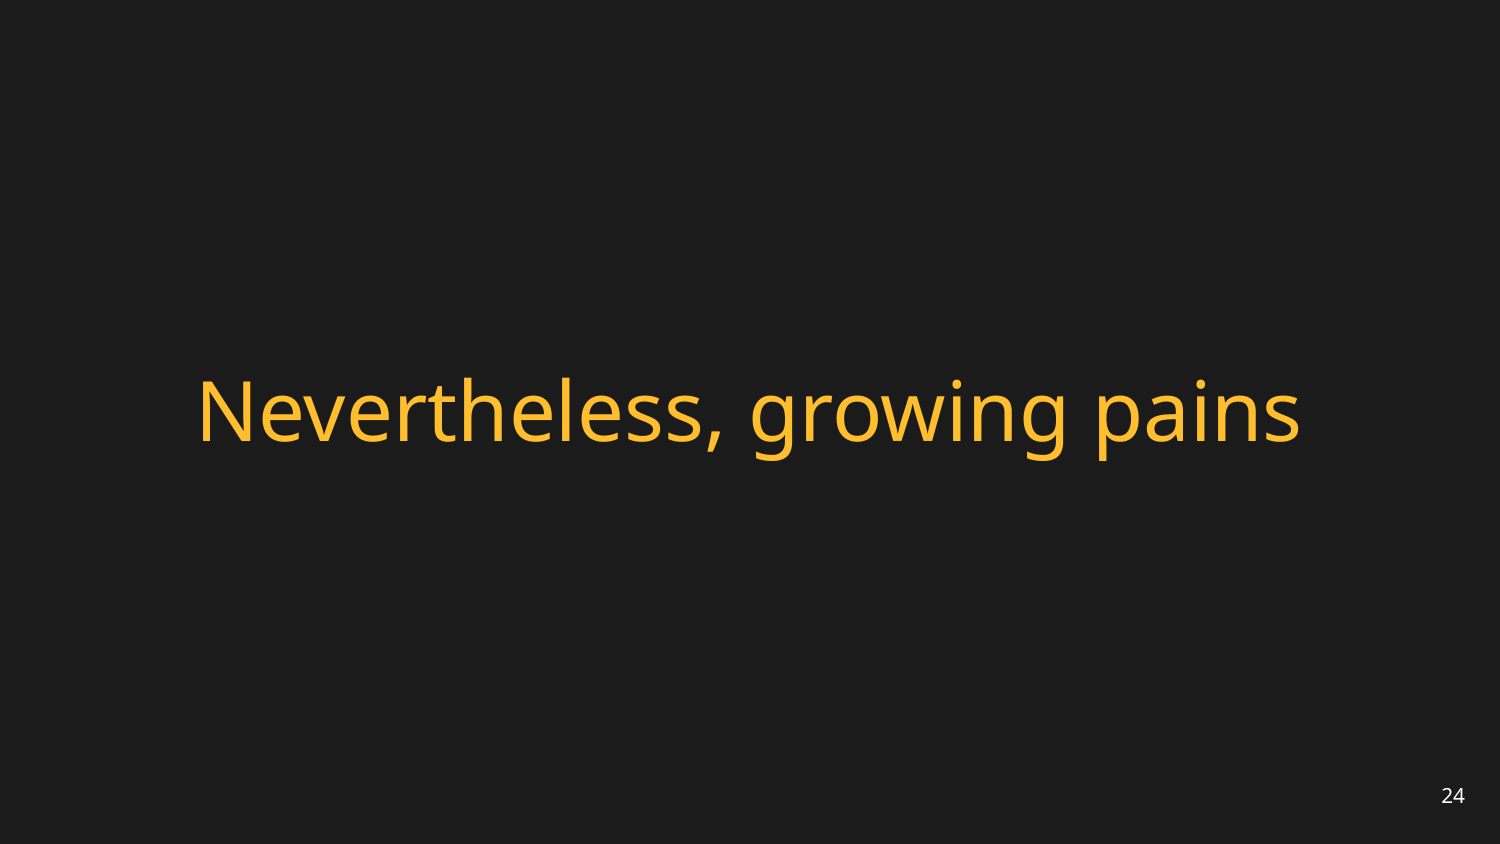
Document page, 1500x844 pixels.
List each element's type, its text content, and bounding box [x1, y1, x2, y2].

slide_number 24 [1389, 764, 1480, 830]
title Nevertheless, growing pains [51, 72, 1449, 753]
